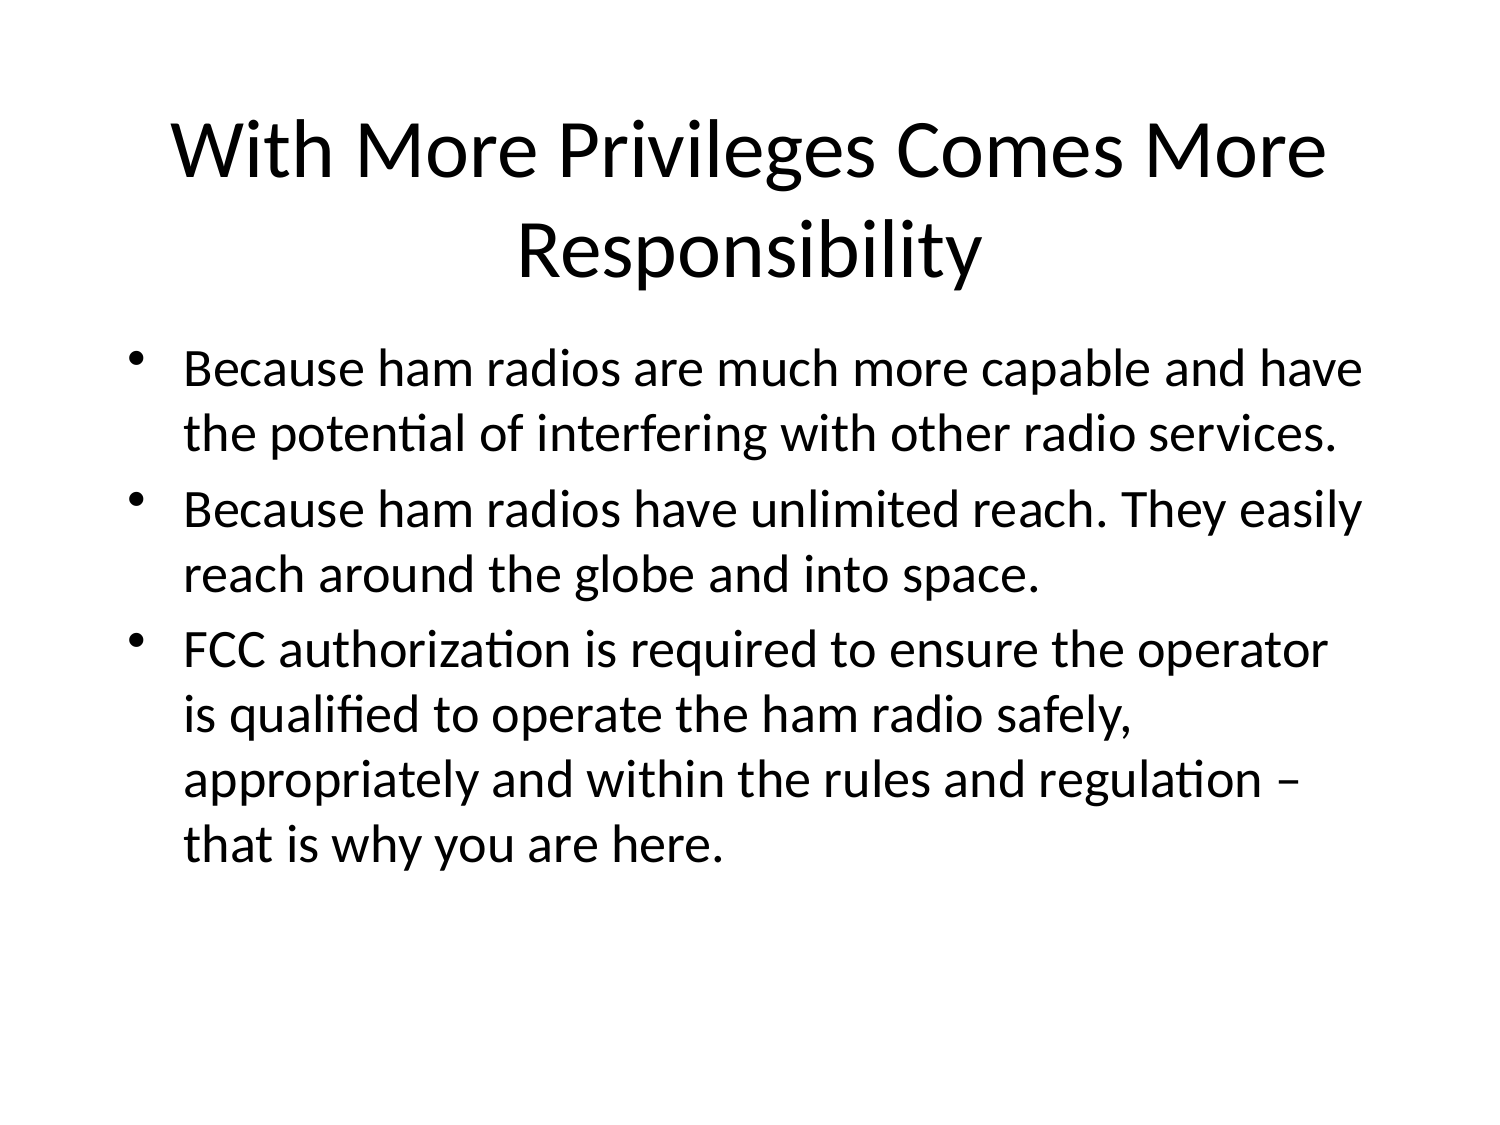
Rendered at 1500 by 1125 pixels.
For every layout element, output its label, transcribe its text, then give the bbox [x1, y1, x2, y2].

text_box Because ham radios are much more capable and have the potential of interfering with other radio services. Because ham radios have unlimited reach. They easily reach around the globe and into space. FCC authorization is required to ensure the operator is qualified to operate the ham radio safely, appropriately and within the rules and regulation – that is why you are here. [112, 324, 1388, 1000]
text_box With More Privileges Comes More Responsibility [112, 99, 1388, 288]
